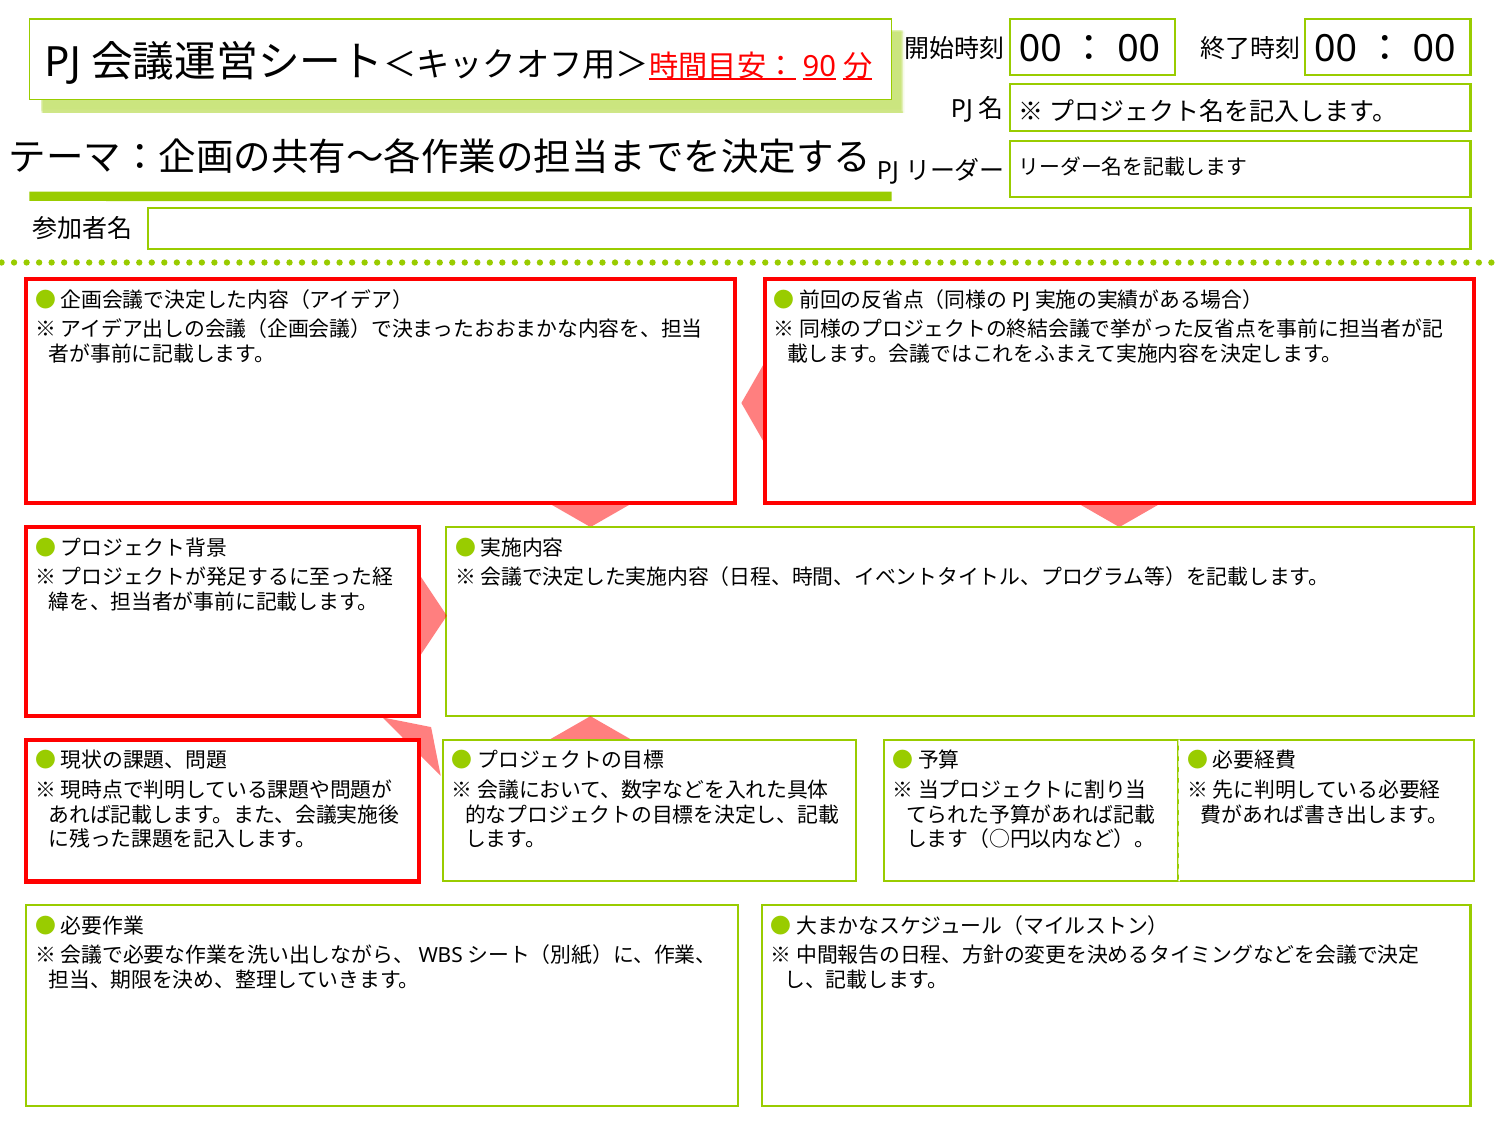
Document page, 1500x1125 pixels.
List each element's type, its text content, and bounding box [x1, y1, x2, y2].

text_box ※プロジェクト名を記入します。 [1009, 84, 1471, 132]
text_box 終了時刻 [1185, 25, 1316, 70]
text_box [147, 208, 1471, 250]
text_box [419, 574, 447, 657]
text_box ●必要作業 ※会議で必要な作業を洗い出しながら、WBSシート（別紙）に、作業、担当、期限を決め、整理していきます。 [26, 904, 739, 1106]
text_box [382, 717, 441, 776]
text_box テーマ：企画の共有～各作業の担当までを決定する [0, 125, 868, 186]
text_box リーダー名を記載します [1009, 141, 1471, 198]
text_box PJリーダー [862, 147, 1009, 193]
text_box ●必要経費 ※先に判明している必要経費があれば書き出します。 [1178, 739, 1474, 882]
text_box 00：00 [1305, 18, 1471, 75]
text_box ●プロジェクトの目標 ※会議において、数字などを入れた具体的なプロジェクトの目標を決定し、記載します。 [442, 739, 857, 882]
text_box ●前回の反省点（同様のPJ実施の実績がある場合） ※同様のプロジェクトの終結会議で挙がった反省点を事前に担当者が記載します。会議ではこれをふまえて実施内容を決定します。 [764, 279, 1474, 504]
text_box [549, 503, 632, 527]
text_box ●現状の課題、問題 ※現時点で判明している課題や問題があれば記載します。また、会議実施後に残った課題を記入します。 [26, 739, 420, 882]
text_box ●企画会議で決定した内容（アイデア） ※アイデア出しの会議（企画会議）で決まったおおまかな内容を、担当者が事前に記載します。 [26, 279, 736, 504]
text_box ●プロジェクト背景 ※プロジェクトが発足するに至った経緯を、担当者が事前に記載します。 [26, 527, 420, 717]
text_box 参加者名 [17, 204, 148, 250]
text_box ●大まかなスケジュール（マイルストン） ※中間報告の日程、方針の変更を決めるタイミングなどを会議で決定し、記載します。 [761, 904, 1471, 1106]
text_box 00：00 [1009, 18, 1176, 75]
text_box ●予算 ※当プロジェクトに割り当てられた予算があれば記載します（○円以内など）。 [883, 739, 1178, 882]
text_box ●実施内容 ※会議で決定した実施内容（日程、時間、イベントタイトル、プログラム等）を記載します。 [446, 527, 1474, 717]
title PJ会議運営シート＜キックオフ用＞時間目安：90分 [29, 18, 892, 100]
text_box [741, 361, 766, 445]
text_box 開始時刻 [889, 25, 1019, 70]
text_box [550, 716, 631, 739]
text_box PJ名 [935, 85, 1019, 131]
text_box [1078, 503, 1161, 527]
